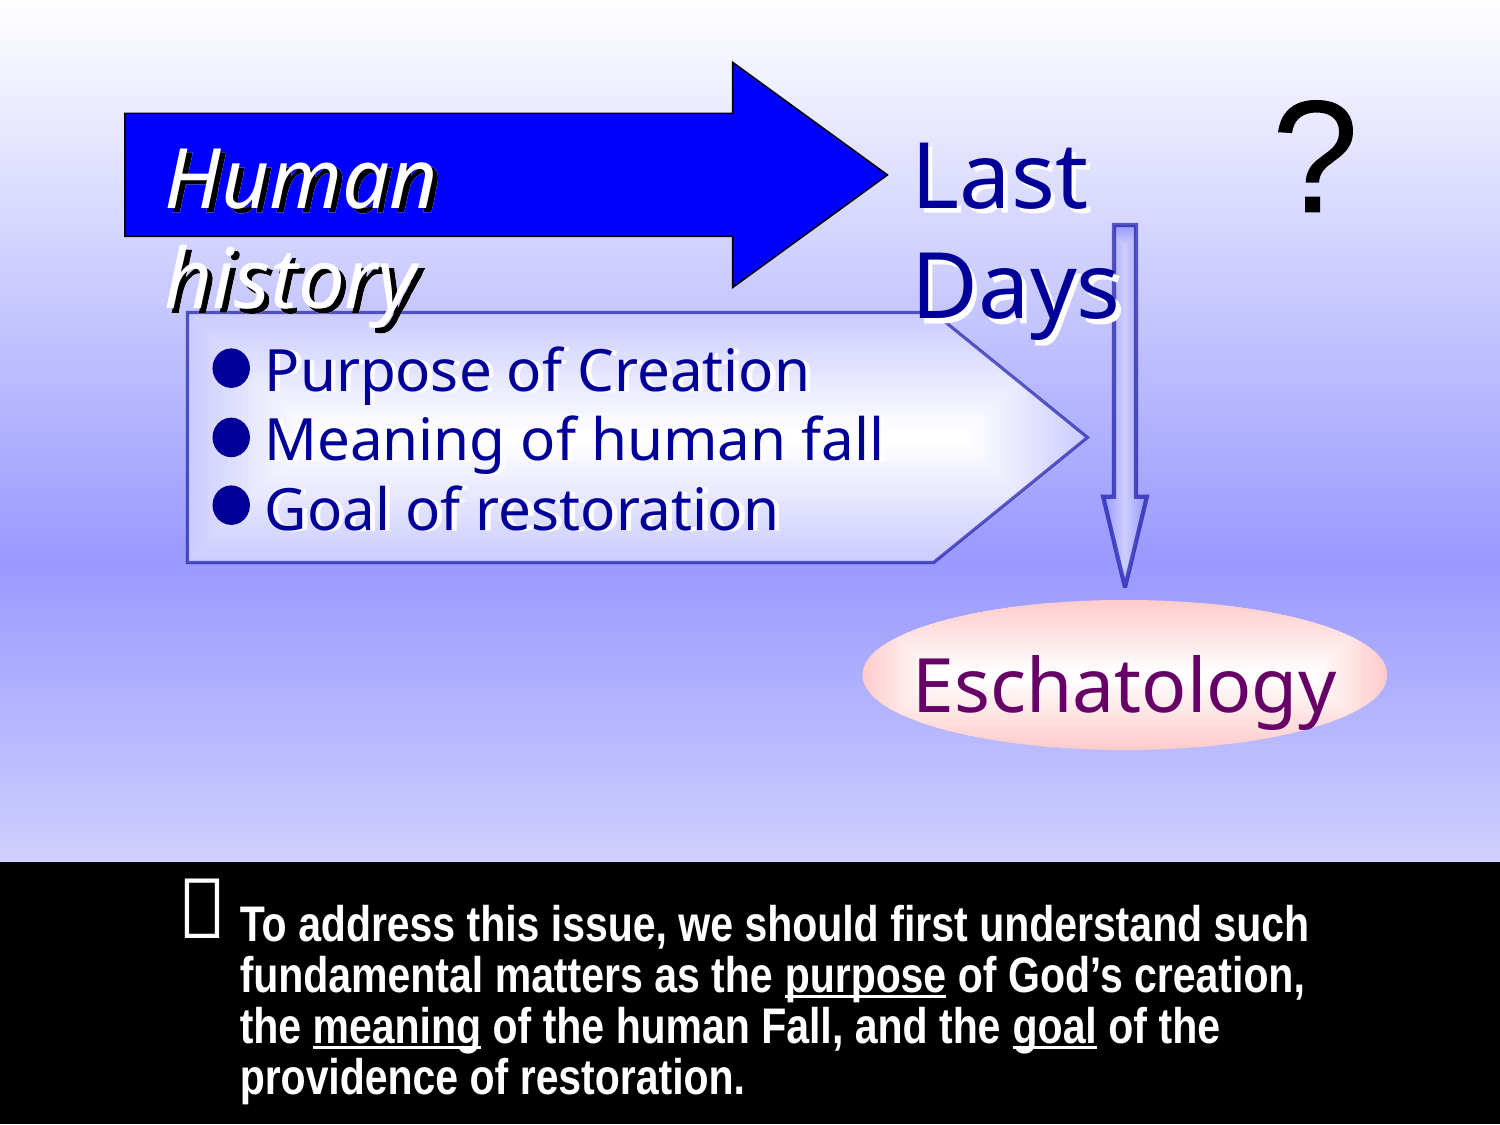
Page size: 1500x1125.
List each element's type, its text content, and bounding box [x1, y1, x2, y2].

text_box [0, 549, 933, 564]
text_box [212, 348, 249, 388]
text_box [1103, 243, 1147, 588]
text_box [1134, 549, 1500, 554]
text_box Meaning of human fall [249, 391, 1000, 484]
text_box Purpose of Creation [249, 321, 900, 391]
text_box [187, 312, 1088, 563]
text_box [162, 887, 1376, 1113]
text_box Eschatology [862, 599, 1388, 750]
text_box [0, 862, 1500, 1124]
text_box [952, 549, 1116, 554]
text_box Goal of restoration [249, 460, 900, 554]
text_box [212, 417, 249, 458]
text_box [212, 485, 249, 525]
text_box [124, 62, 888, 288]
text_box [896, 99, 1354, 235]
